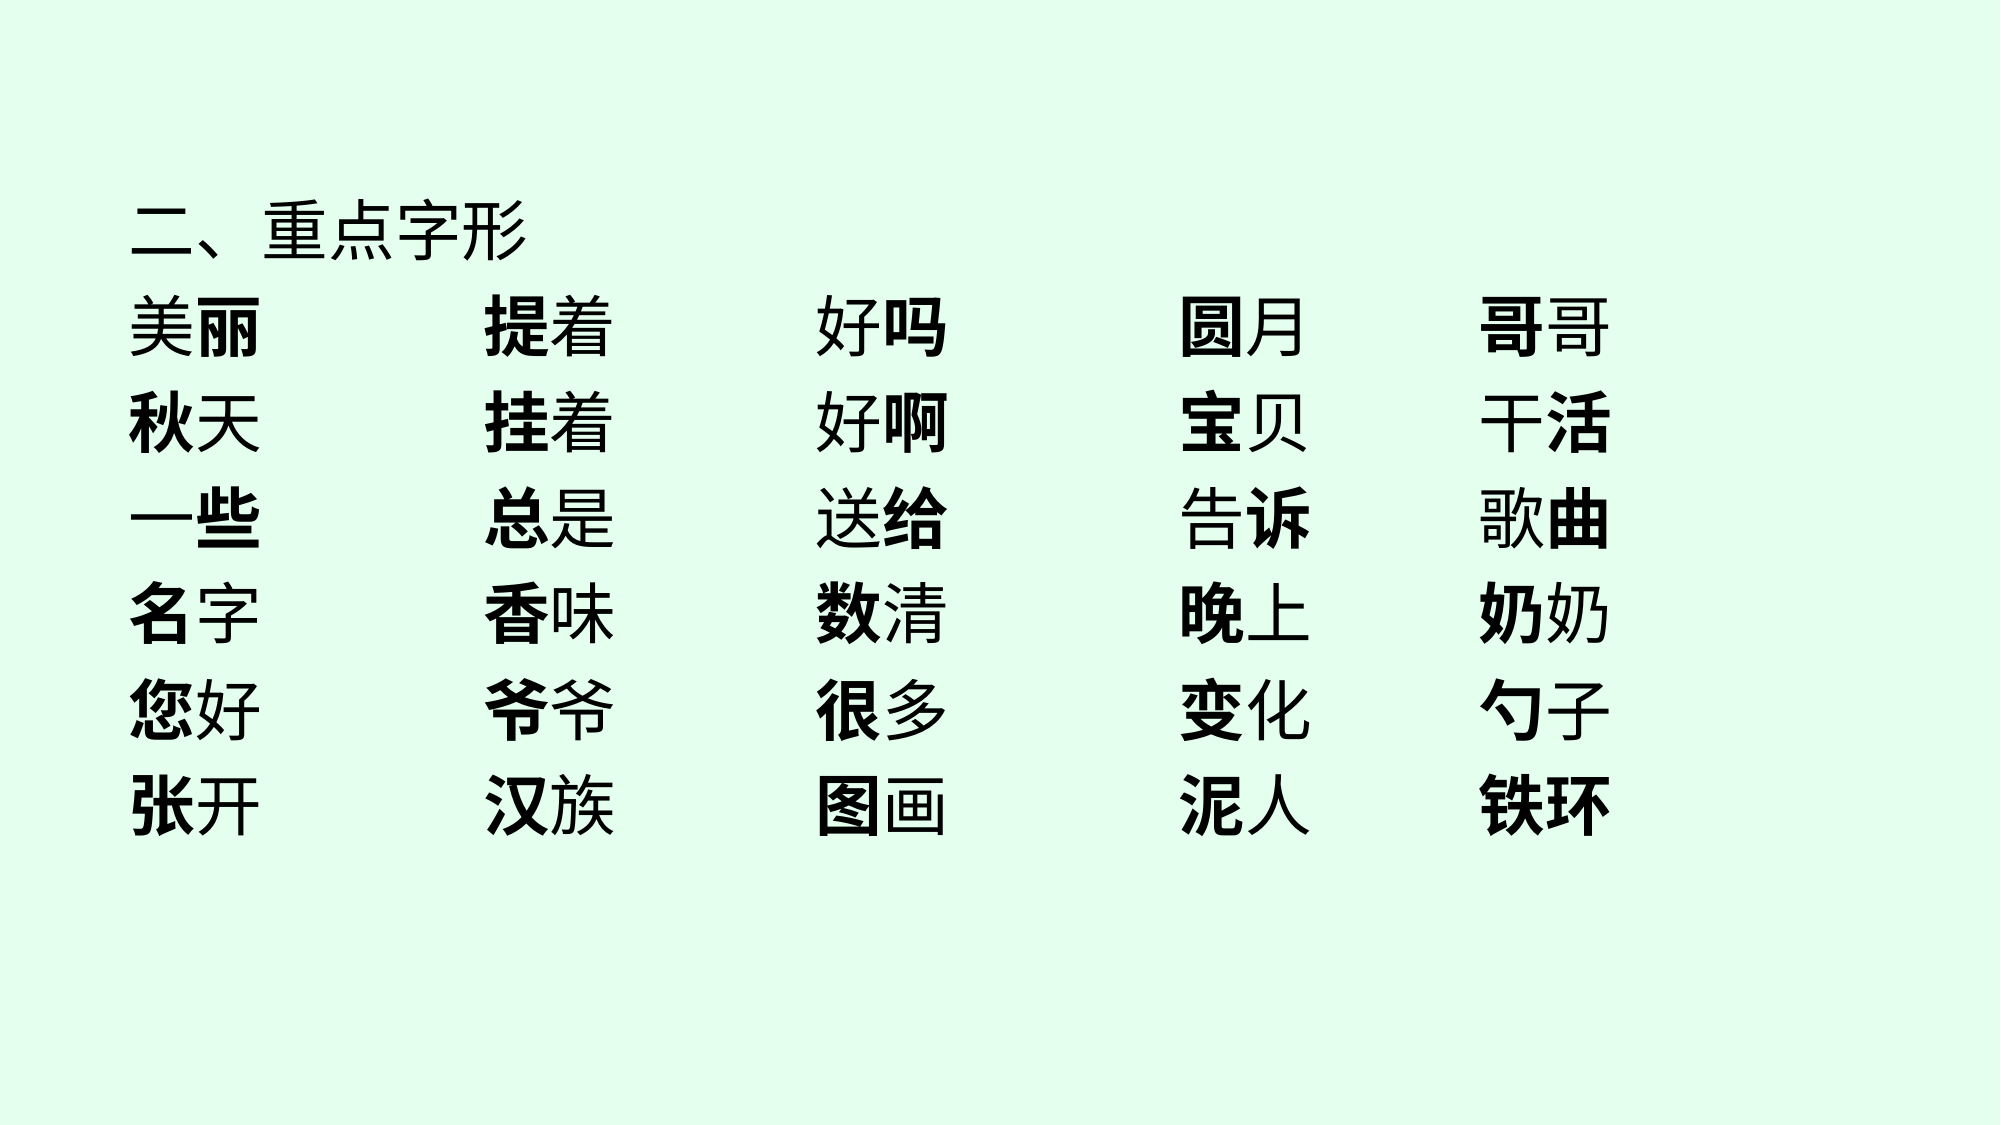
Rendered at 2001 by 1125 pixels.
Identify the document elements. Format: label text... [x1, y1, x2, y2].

text_box 二、重点字形 美丽 提着 好吗 圆月 哥哥 秋天 挂着 好啊 宝贝 干活 一些 总是 送给 告诉 歌曲 名字 香味 数清 晚上 奶奶 您好 爷爷 很多 变化 勺子 张开 汉族 图画 泥人 铁环 [113, 165, 1887, 852]
